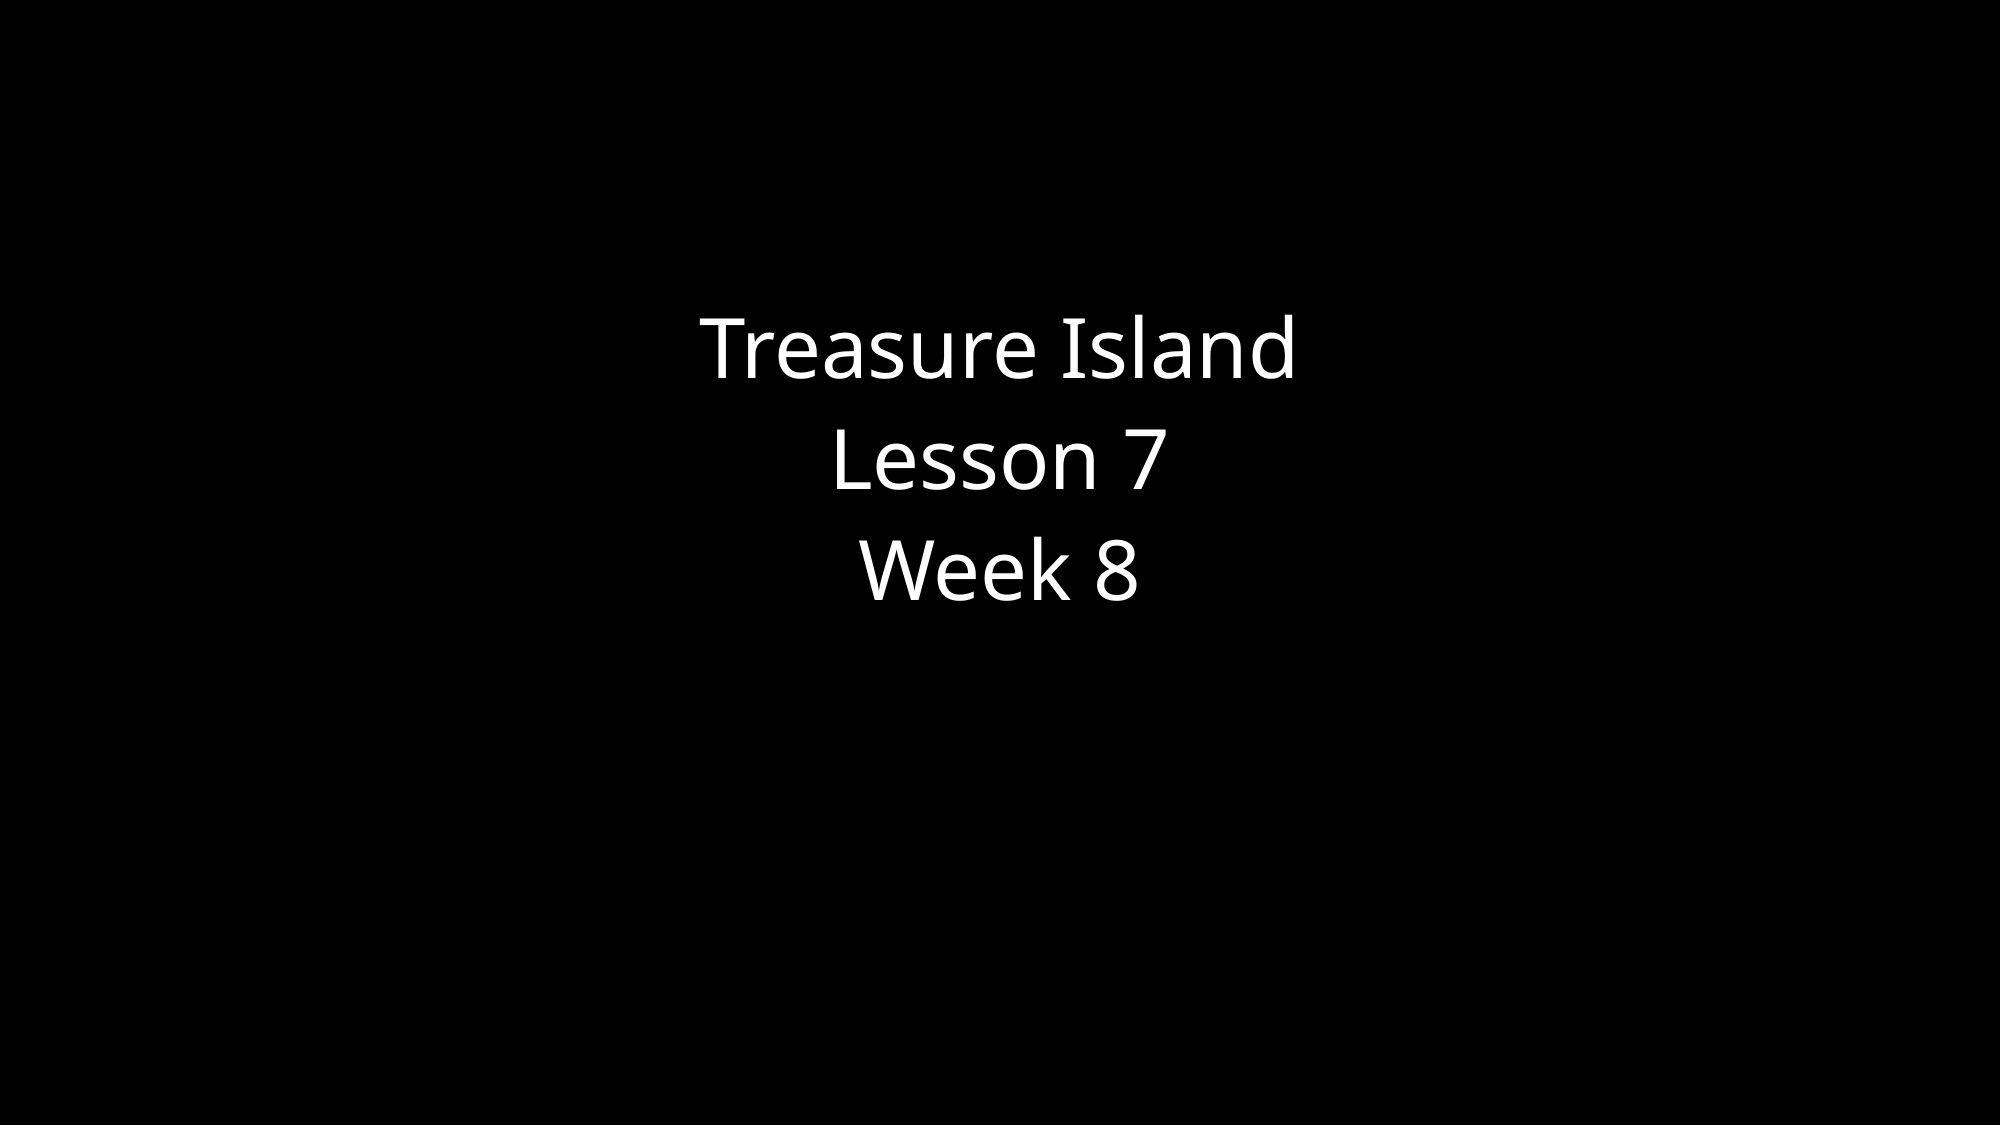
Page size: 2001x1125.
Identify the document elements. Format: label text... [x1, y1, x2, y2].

list Treasure Island Lesson 7 Week 8 [137, 299, 1863, 1014]
